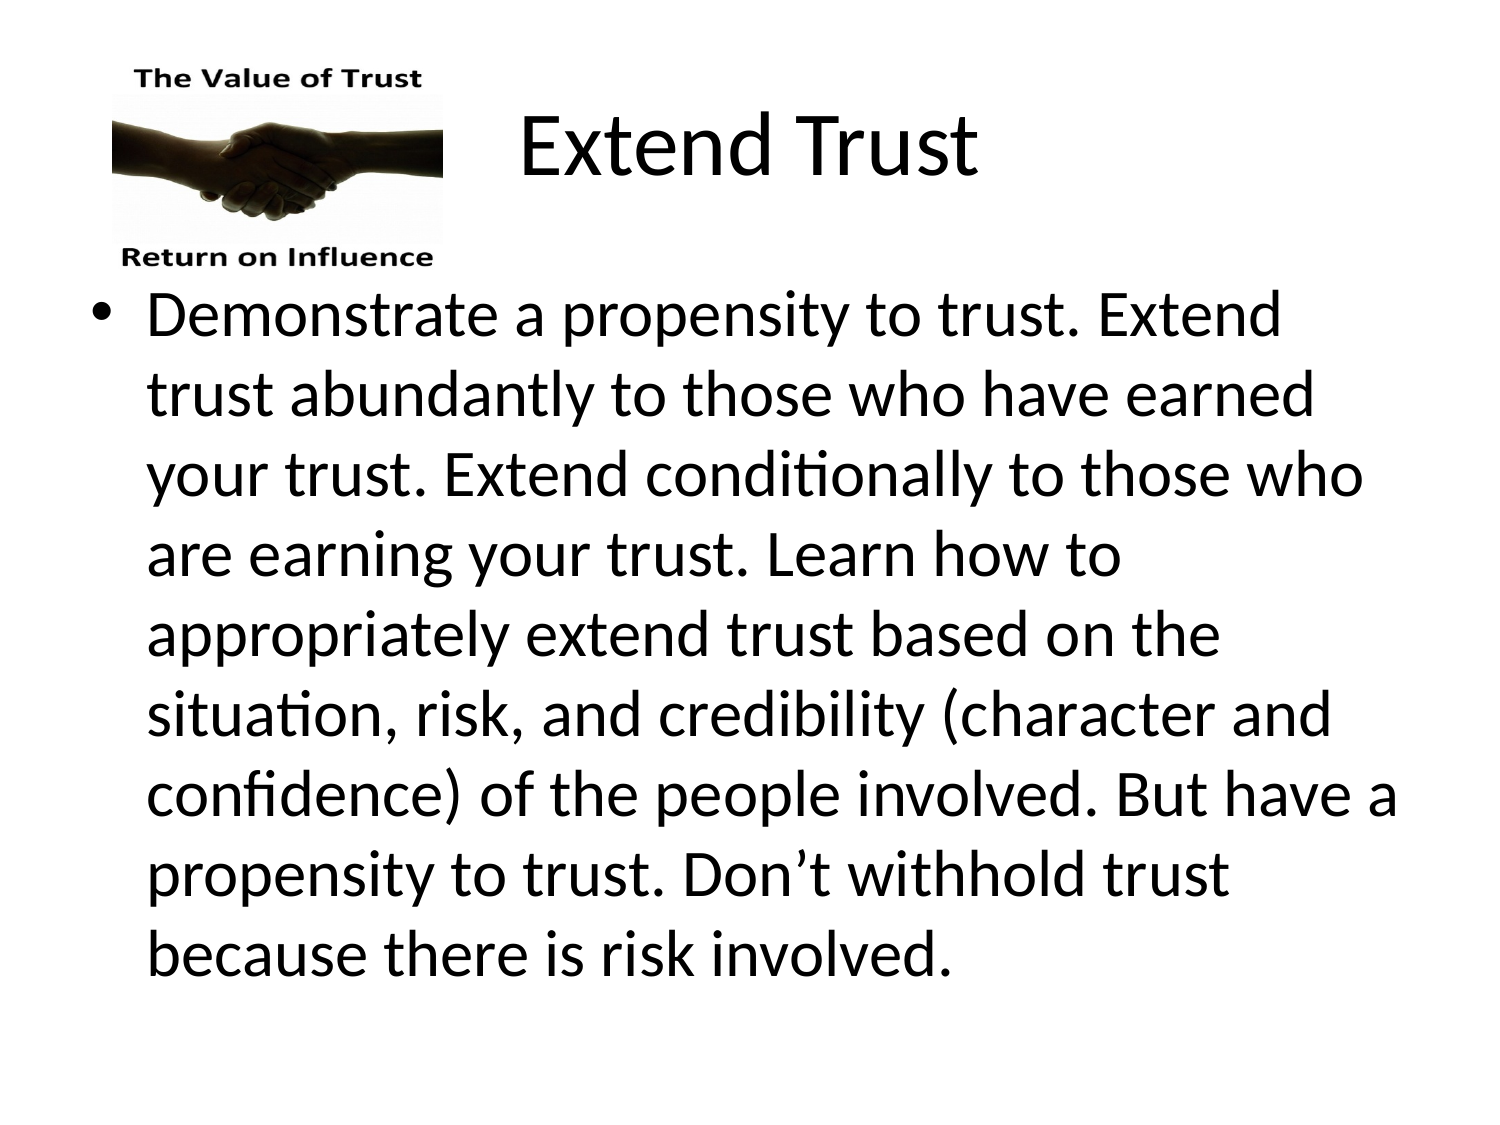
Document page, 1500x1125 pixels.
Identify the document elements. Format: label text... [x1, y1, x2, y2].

picture [112, 62, 443, 274]
list Demonstrate a propensity to trust. Extend trust abundantly to those who have earned your trust. Extend conditionally to those who are earning your trust. Learn how to appropriately extend trust based on the situation, risk, and credibility (character and confidence) of the people involved. But have a propensity to trust. Don’t withhold trust because there is risk involved. [75, 262, 1425, 1005]
title Extend Trust [75, 45, 1425, 233]
